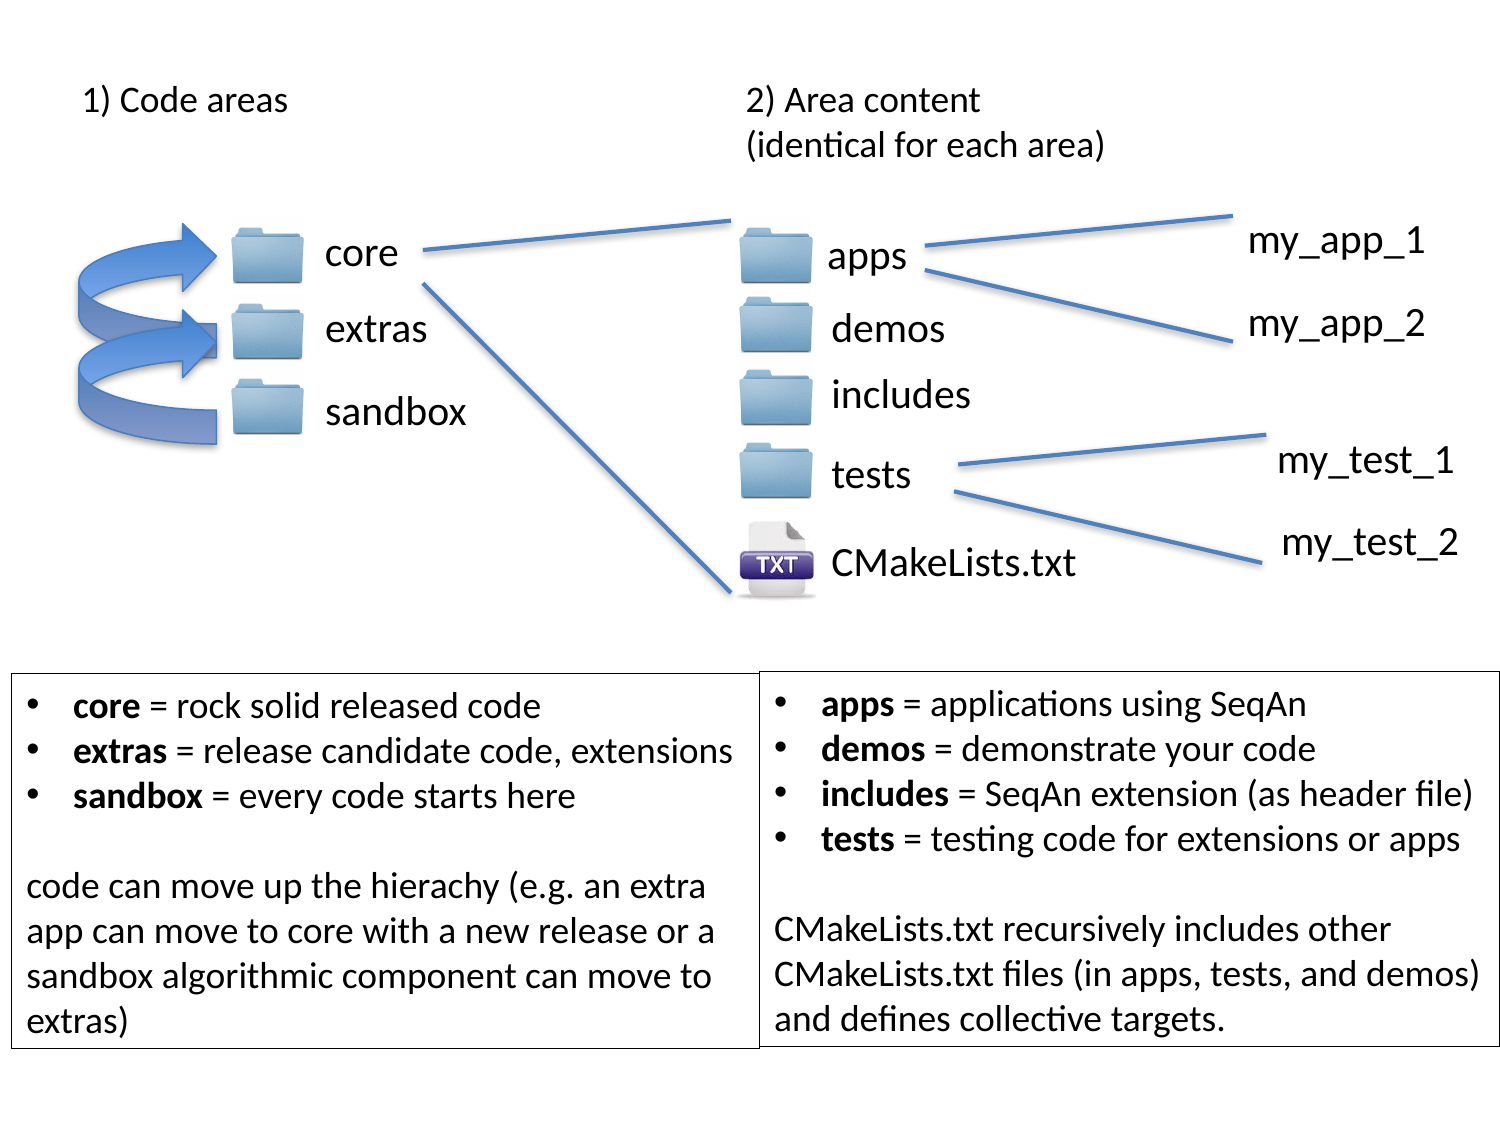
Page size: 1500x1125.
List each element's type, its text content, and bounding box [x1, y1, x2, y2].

picture [739, 217, 813, 506]
text_box CMakeLists.txt [825, 527, 1109, 592]
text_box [422, 220, 732, 251]
text_box sandbox [310, 376, 417, 442]
text_box apps [814, 220, 925, 286]
text_box includes [816, 359, 1002, 424]
text_box my_test_2 [1266, 506, 1486, 571]
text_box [924, 269, 1234, 342]
picture [230, 293, 305, 367]
text_box 2) Area content (identical for each area) [730, 67, 1146, 173]
text_box my_app_2 [1233, 287, 1452, 353]
text_box tests [816, 439, 984, 505]
text_box [199, 322, 218, 340]
text_box demos [816, 293, 984, 359]
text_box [953, 491, 1263, 564]
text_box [924, 215, 1234, 246]
text_box 1) Code areas [66, 67, 386, 128]
text_box core = rock solid released code extras = release candidate code, extensions sandbox = every code starts here code can move up the hierachy (e.g. an extra app can move to core with a new release or a sandbox algorithmic component can move to extras) [11, 673, 760, 1049]
text_box [78, 309, 218, 445]
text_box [957, 434, 1267, 465]
text_box core [310, 217, 423, 283]
text_box my_app_1 [1233, 204, 1452, 270]
text_box extras [310, 293, 417, 359]
text_box apps = applications using SeqAn demos = demonstrate your code includes = SeqAn extension (as header file) tests = testing code for extensions or apps CMakeLists.txt recursively includes other CMakeLists.txt files (in apps, tests, and demos) and defines collective targets. [759, 671, 1500, 1047]
text_box my_test_1 [1262, 424, 1482, 490]
picture [230, 217, 305, 291]
picture [730, 514, 821, 605]
picture [230, 368, 305, 443]
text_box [422, 283, 732, 594]
text_box [78, 222, 217, 341]
